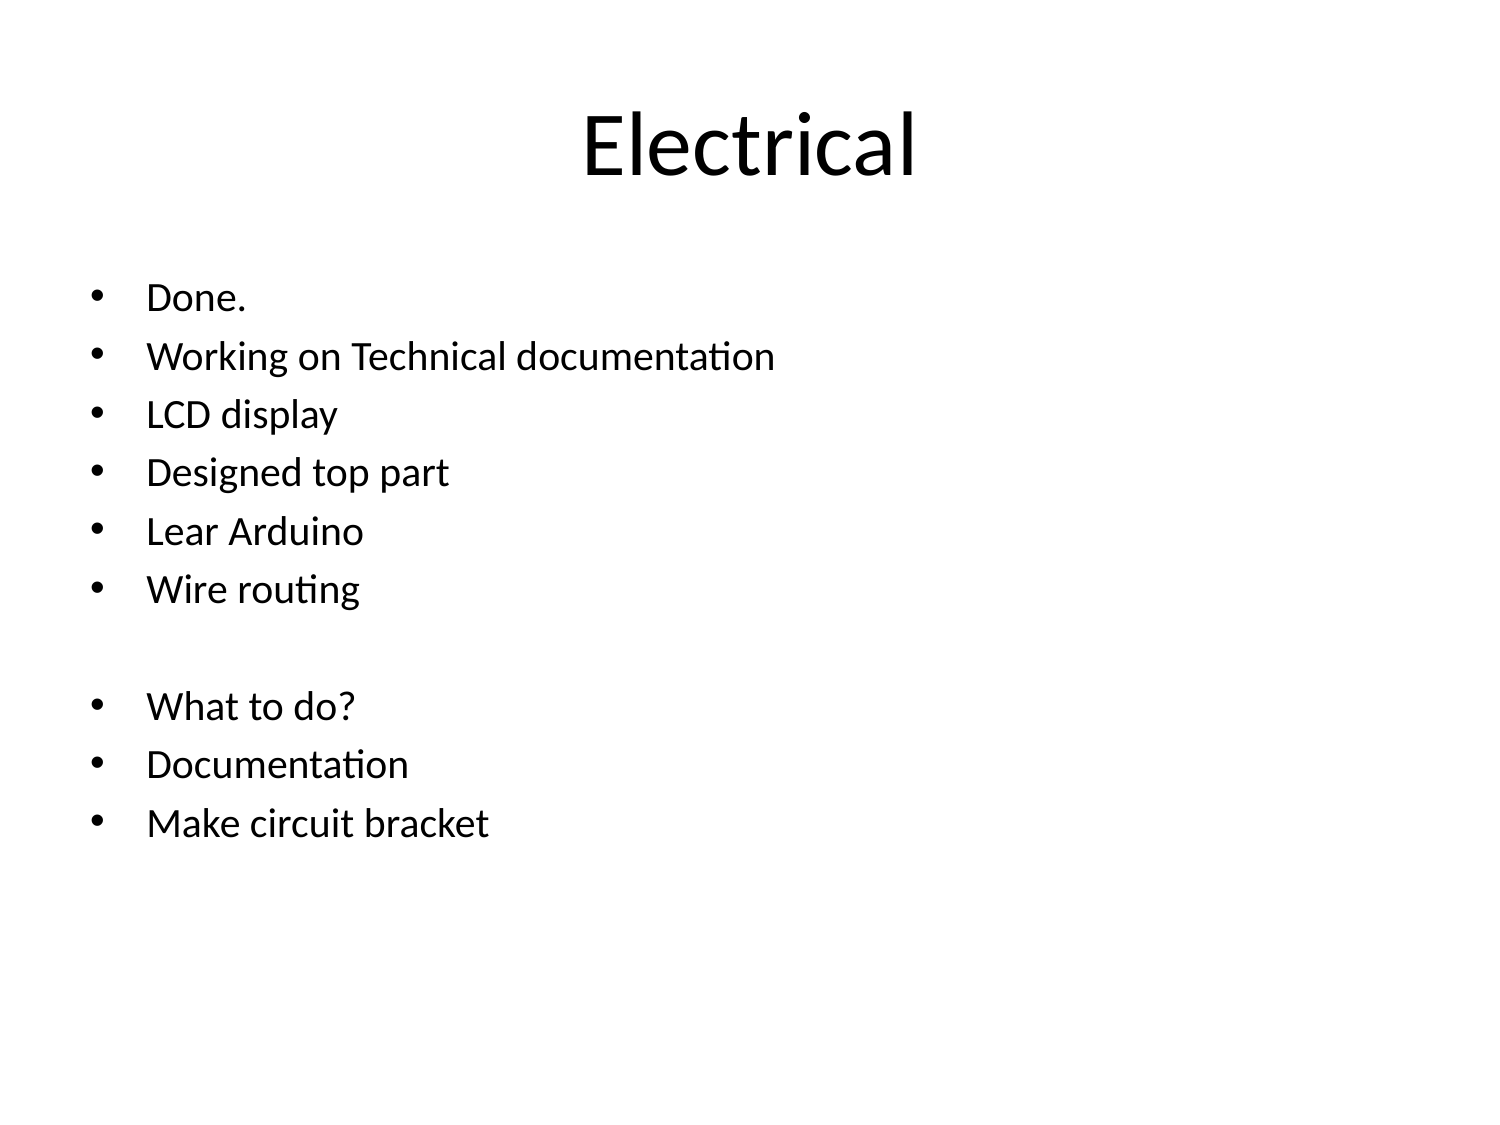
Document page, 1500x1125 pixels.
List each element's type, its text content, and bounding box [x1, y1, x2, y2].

title Electrical [75, 45, 1425, 233]
list Done. Working on Technical documentation LCD display Designed top part Lear Arduino Wire routing What to do? Documentation Make circuit bracket [75, 262, 1425, 1005]
